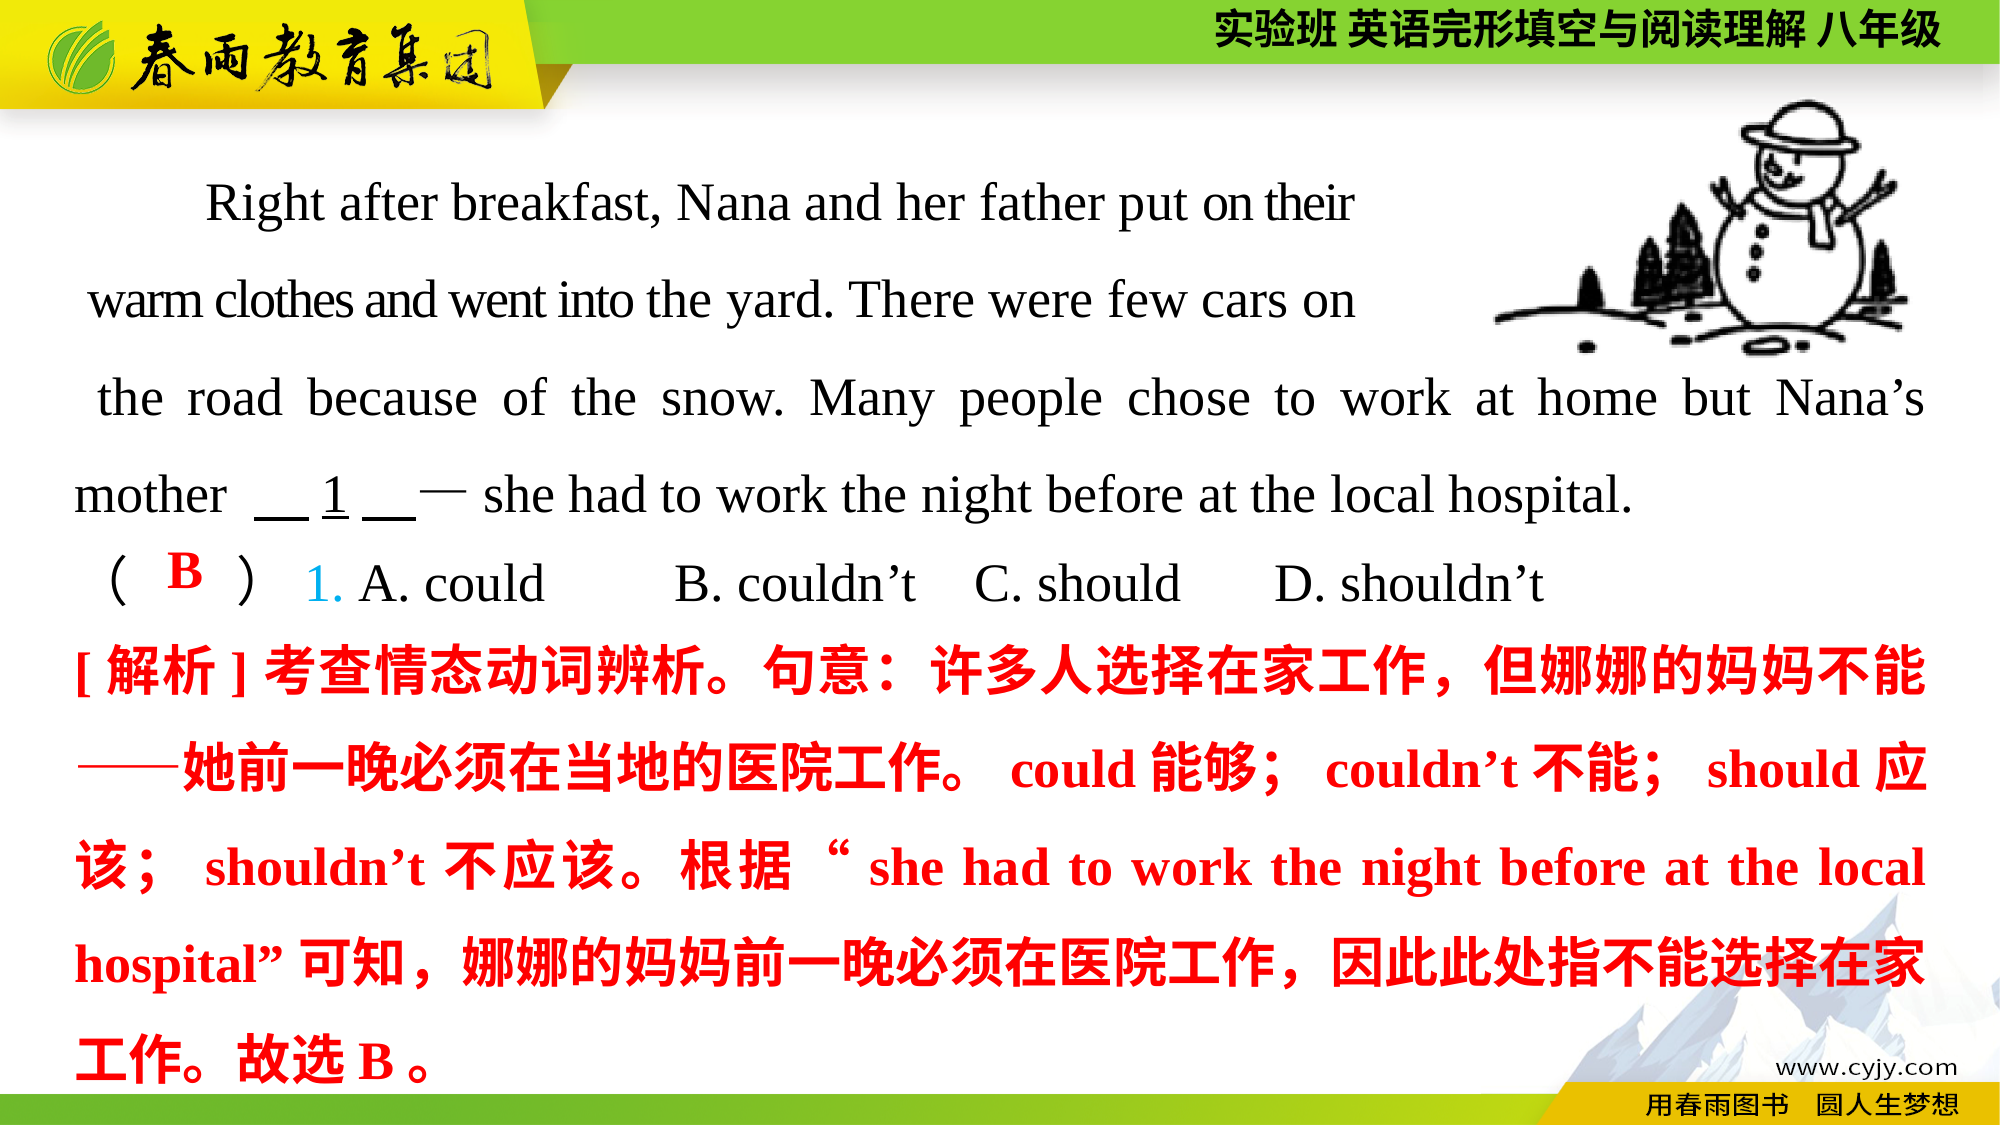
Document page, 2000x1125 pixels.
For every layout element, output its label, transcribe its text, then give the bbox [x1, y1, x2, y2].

text_box （ ）1. A. could B. couldn’t C. should D. shouldn’t [59, 507, 1944, 595]
picture [0, 0, 2000, 1125]
text_box B [153, 527, 220, 595]
text_box [解析]考查情态动词辨析。句意：许多人选择在家工作，但娜娜的妈妈不能——她前一晚必须在当地的医院工作。could能够；couldn’t不能；should应该；shouldn’t不应该。根据“she had to work the night before at the local hospital”可知，娜娜的妈妈前一晚必须在医院工作，因此此处指不能选择在家工作。故选B。 [59, 595, 1944, 1099]
list Right after breakfast, Nana and her father put on their warm clothes and went into the yard. There were few cars on the road because of the snow. Many people chose to work at home but Nana’s mother 1 —she had to work the night before at the local hospital. [59, 126, 1944, 507]
